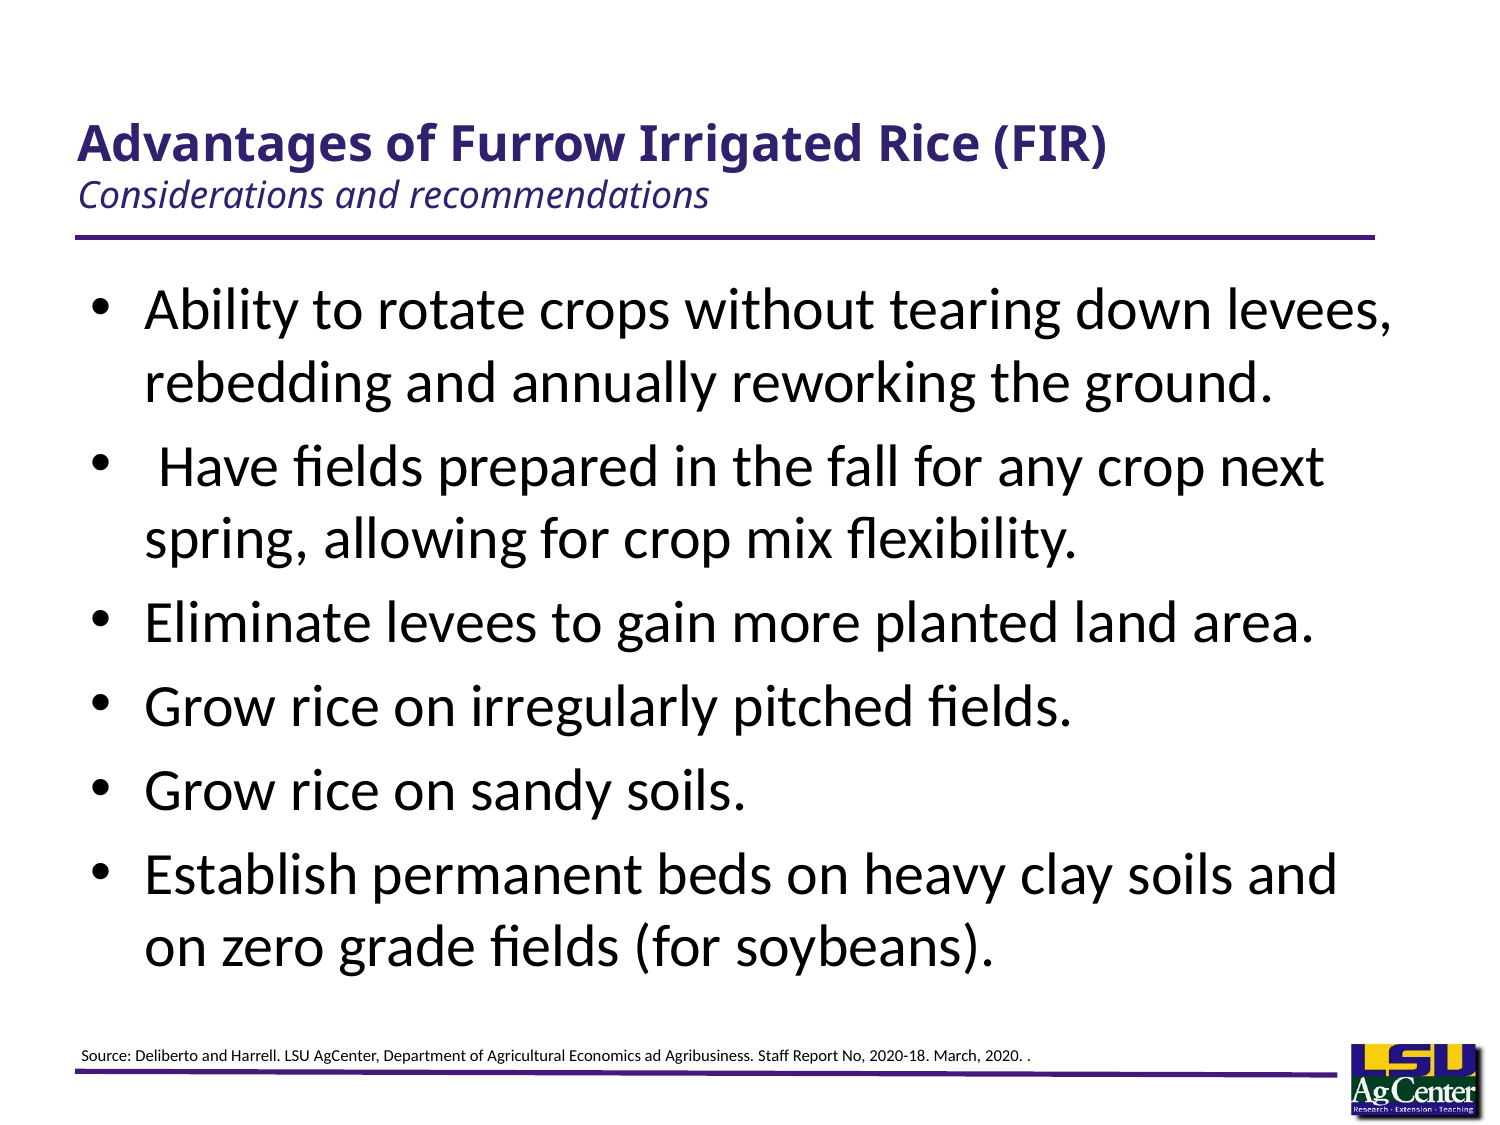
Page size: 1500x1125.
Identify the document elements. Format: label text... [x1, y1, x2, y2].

text_box Advantages of Furrow Irrigated Rice (FIR) Considerations and recommendations [62, 70, 1463, 258]
text_box Source: Deliberto and Harrell. LSU AgCenter, Department of Agricultural Economics ad Agribusiness. Staff Report No, 2020-18. March, 2020. . [66, 1037, 1048, 1073]
list Ability to rotate crops without tearing down levees, rebedding and annually reworking the ground. Have fields prepared in the fall for any crop next spring, allowing for crop mix flexibility. Eliminate levees to gain more planted land area. Grow rice on irregularly pitched fields. Grow rice on sandy soils. Establish permanent beds on heavy clay soils and on zero grade fields (for soybeans). [75, 262, 1425, 1005]
picture [1349, 1042, 1488, 1125]
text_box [74, 1071, 1338, 1076]
